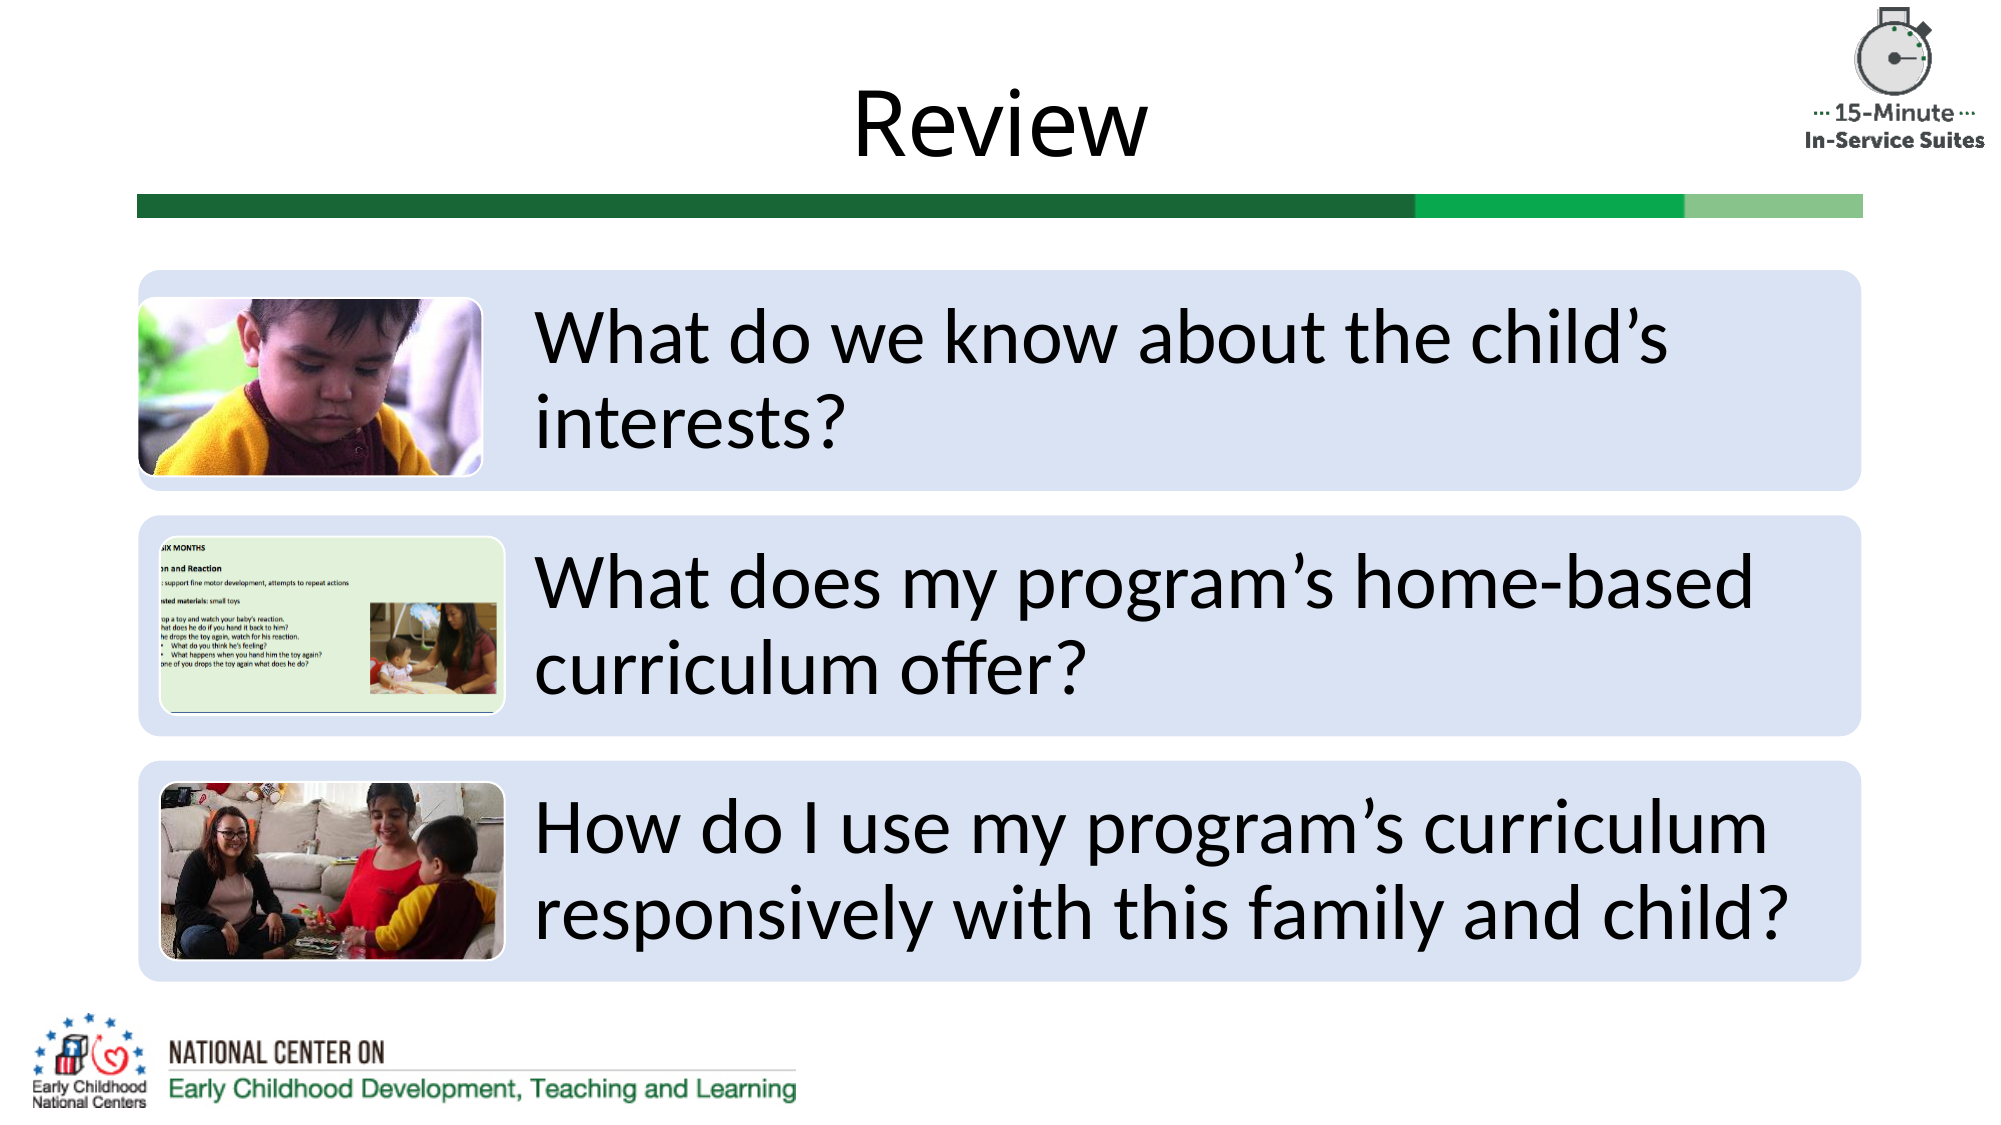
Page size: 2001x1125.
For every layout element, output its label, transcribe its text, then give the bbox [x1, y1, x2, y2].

picture [33, 1013, 796, 1108]
title Review [137, 59, 1863, 194]
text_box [137, 268, 1863, 983]
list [137, 194, 1863, 218]
picture [1790, 0, 1999, 161]
